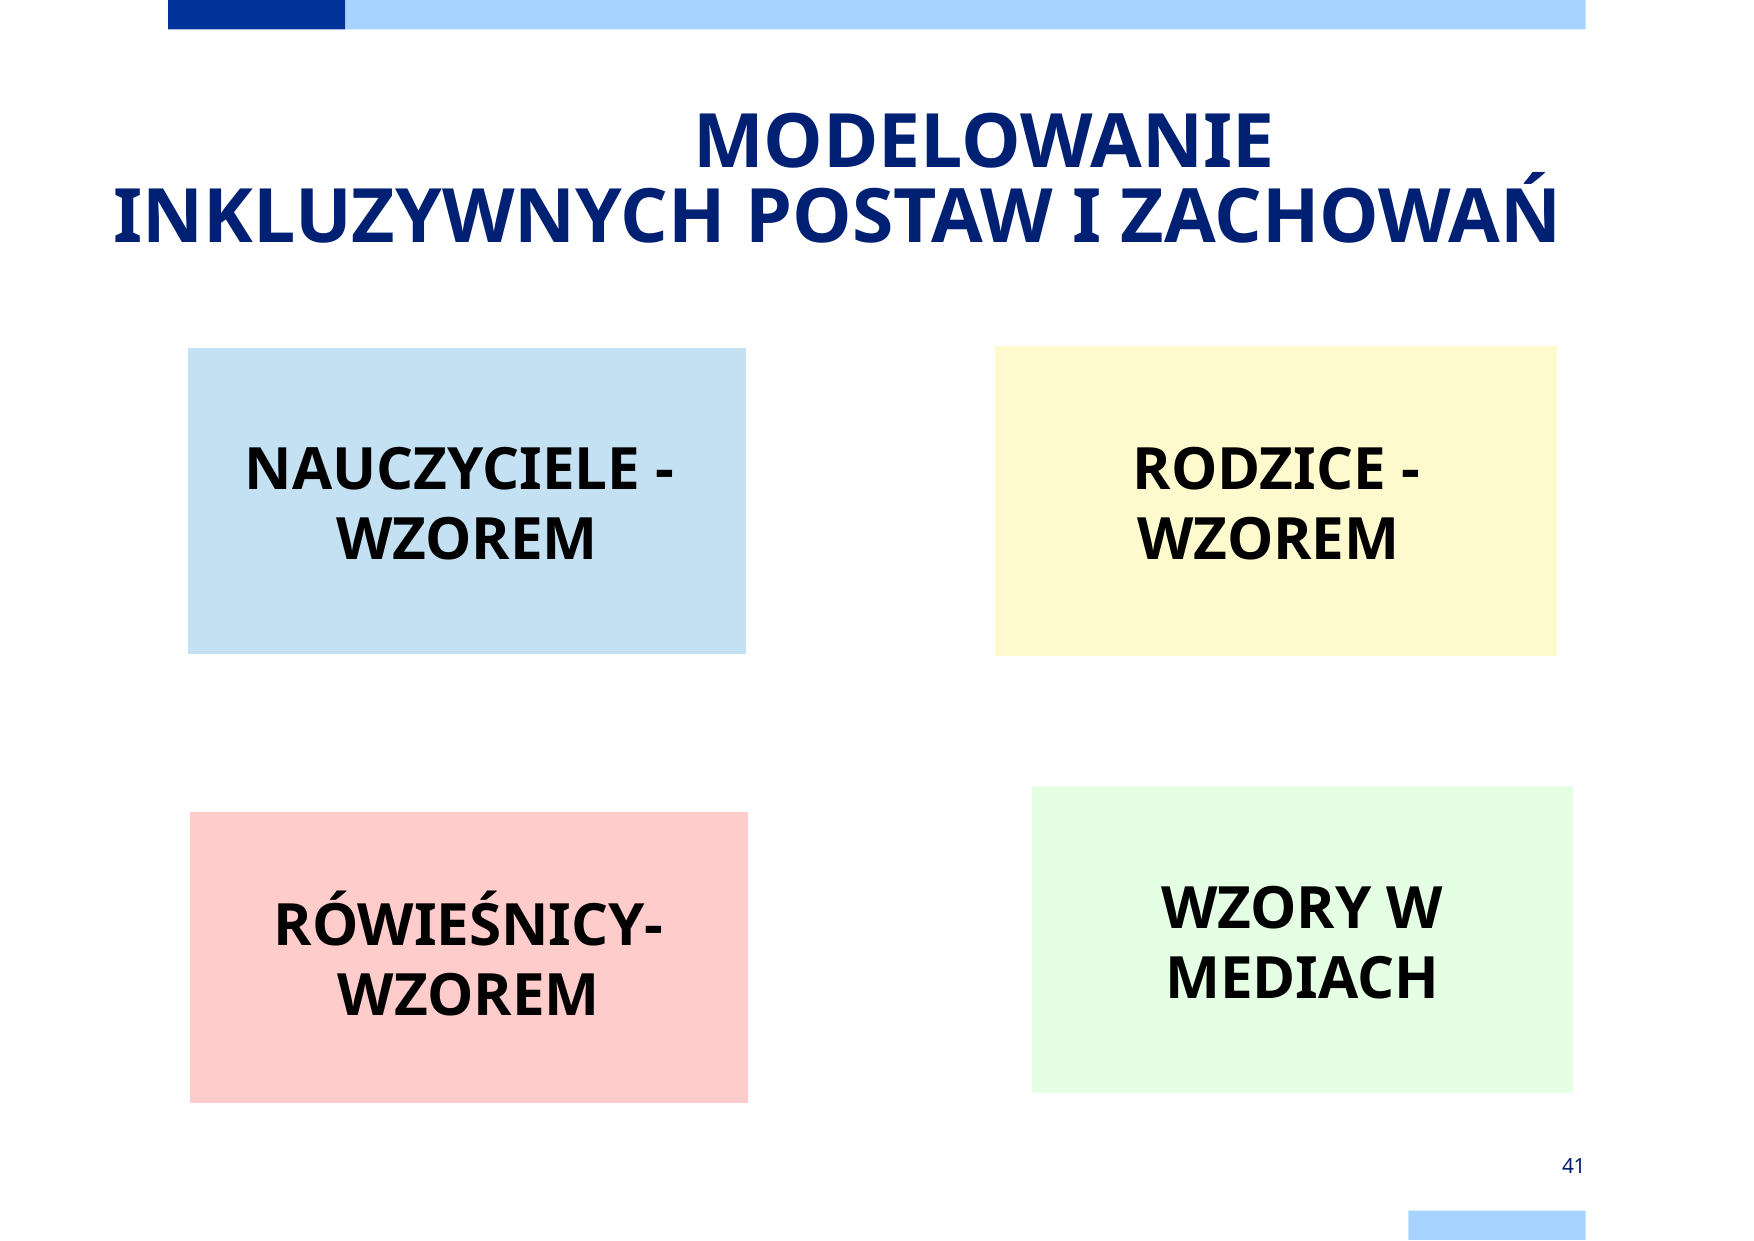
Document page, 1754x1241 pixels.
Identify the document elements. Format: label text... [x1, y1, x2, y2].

text_box NAUCZYCIELE - WZOREM [186, 346, 748, 656]
text_box RÓWIEŚNICY- WZOREM [188, 810, 750, 1105]
title MODELOWANIE INKLUZYWNYCH POSTAW I ZACHOWAŃ [109, 107, 1586, 325]
slide_number 41 [1408, 1151, 1586, 1182]
text_box WZORY W MEDIACH [1029, 784, 1575, 1095]
text_box RODZICE - WZOREM [995, 346, 1557, 656]
